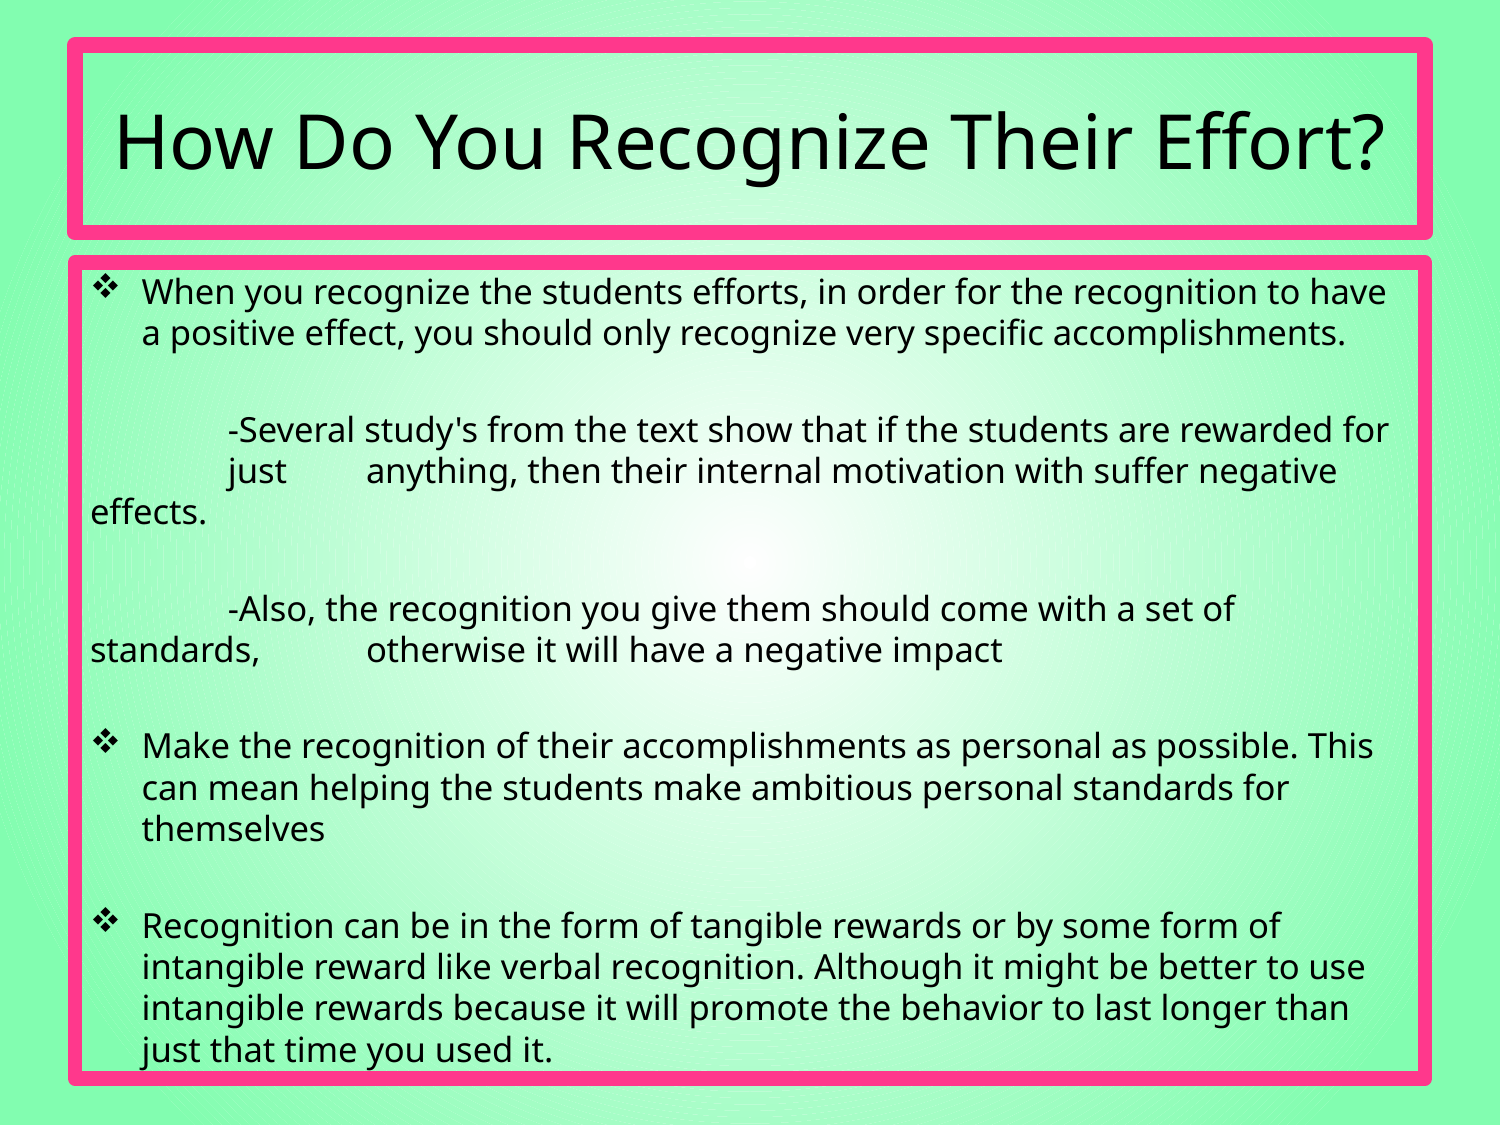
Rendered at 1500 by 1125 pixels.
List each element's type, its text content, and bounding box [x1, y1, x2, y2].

list When you recognize the students efforts, in order for the recognition to have a positive effect, you should only recognize very specific accomplishments. -Several study's from the text show that if the students are rewarded for just anything, then their internal motivation with suffer negative effects. -Also, the recognition you give them should come with a set of standards, otherwise it will have a negative impact Make the recognition of their accomplishments as personal as possible. This can mean helping the students make ambitious personal standards for themselves Recognition can be in the form of tangible rewards or by some form of intangible reward like verbal recognition. Although it might be better to use intangible rewards because it will promote the behavior to last longer than just that time you used it. [75, 262, 1425, 1079]
title How Do You Recognize Their Effort? [75, 45, 1425, 233]
